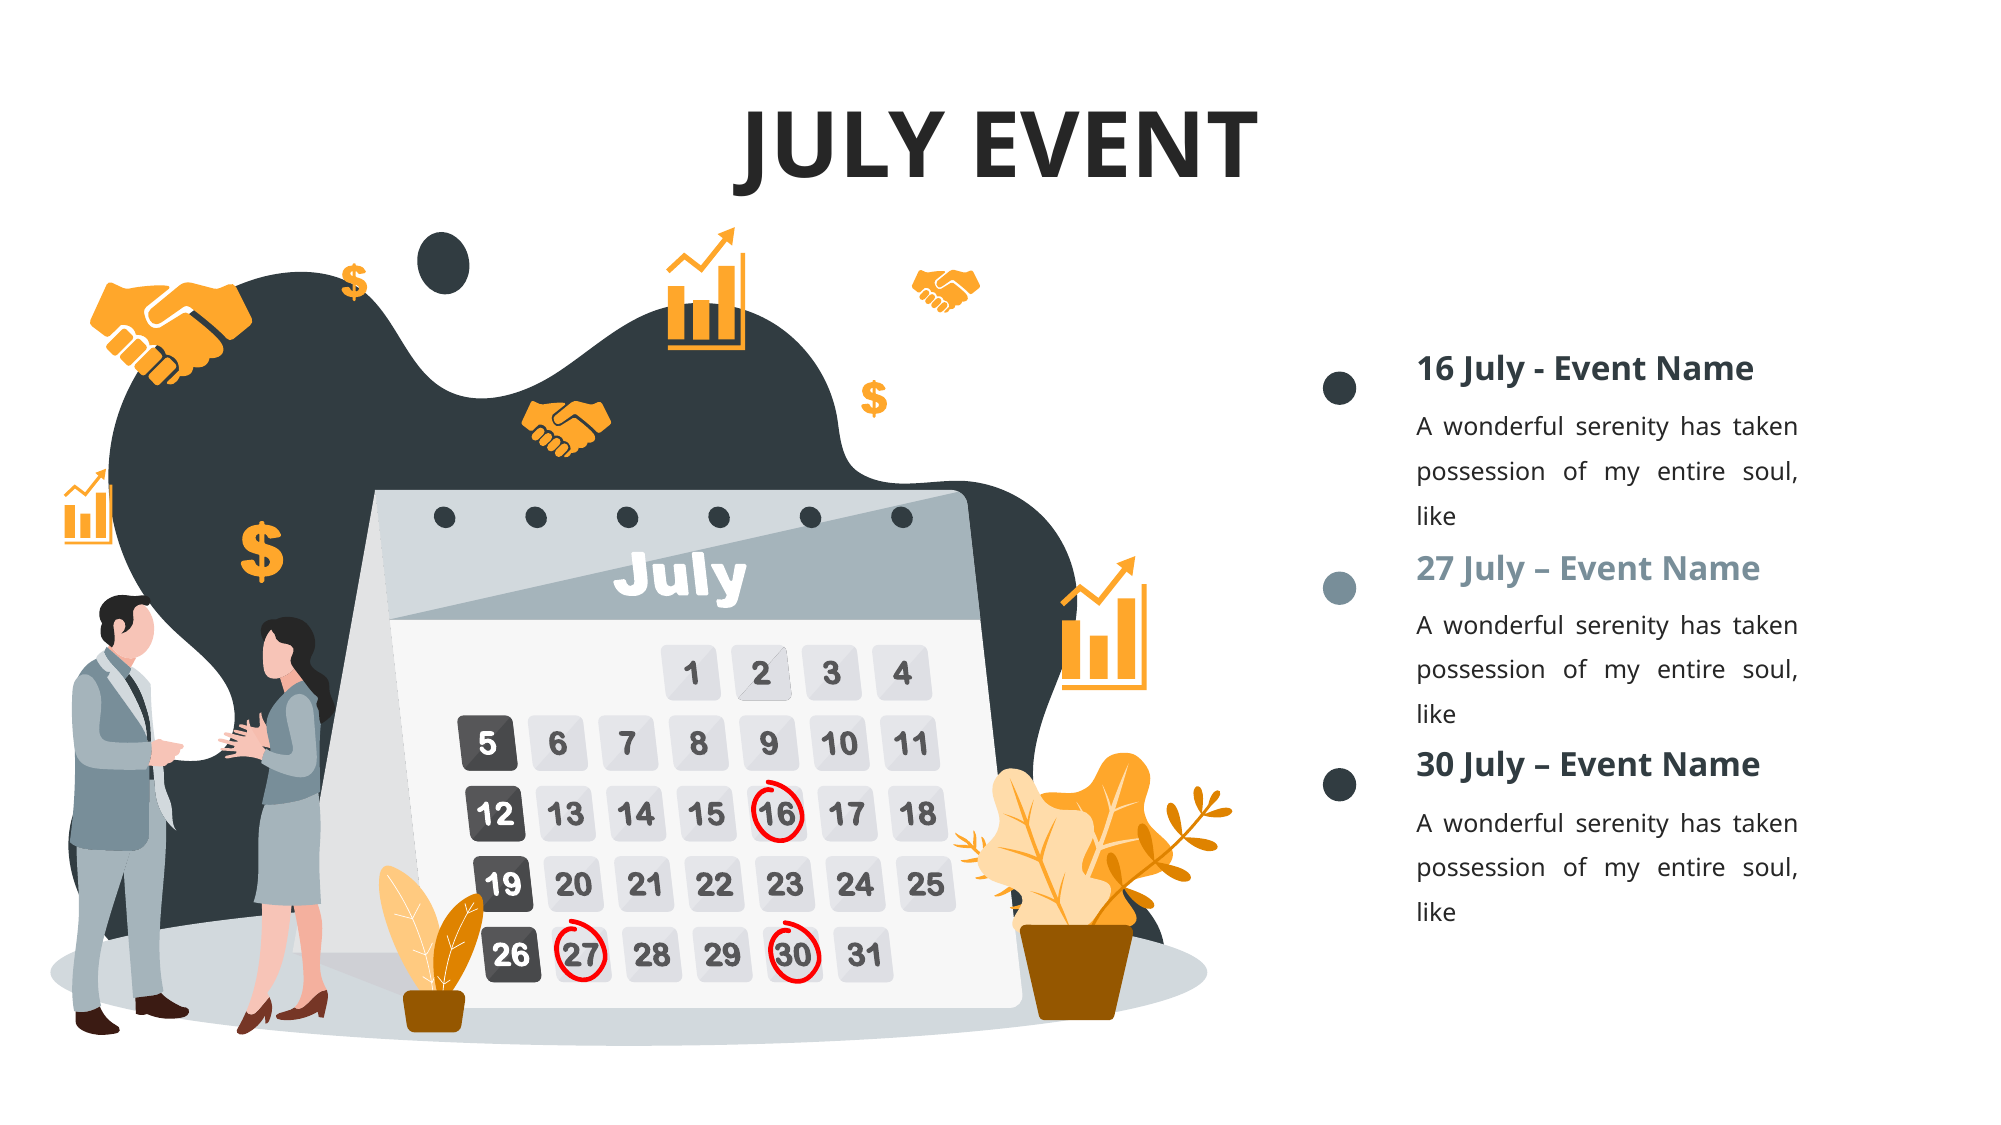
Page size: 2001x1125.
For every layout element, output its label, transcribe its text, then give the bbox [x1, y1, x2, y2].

title JULY EVENT [137, 38, 1863, 257]
text_box 27 July – Event Name [1401, 539, 1903, 595]
text_box [1321, 570, 1358, 606]
text_box A wonderful serenity has taken possession of my entire soul, like [1401, 595, 1814, 736]
text_box [1321, 767, 1358, 803]
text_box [50, 227, 1234, 1046]
text_box [1321, 370, 1358, 406]
text_box A wonderful serenity has taken possession of my entire soul, like [1401, 395, 1814, 538]
text_box A wonderful serenity has taken possession of my entire soul, like [1401, 791, 1814, 935]
text_box 16 July - Event Name [1401, 339, 1903, 395]
text_box 30 July – Event Name [1401, 736, 1903, 791]
